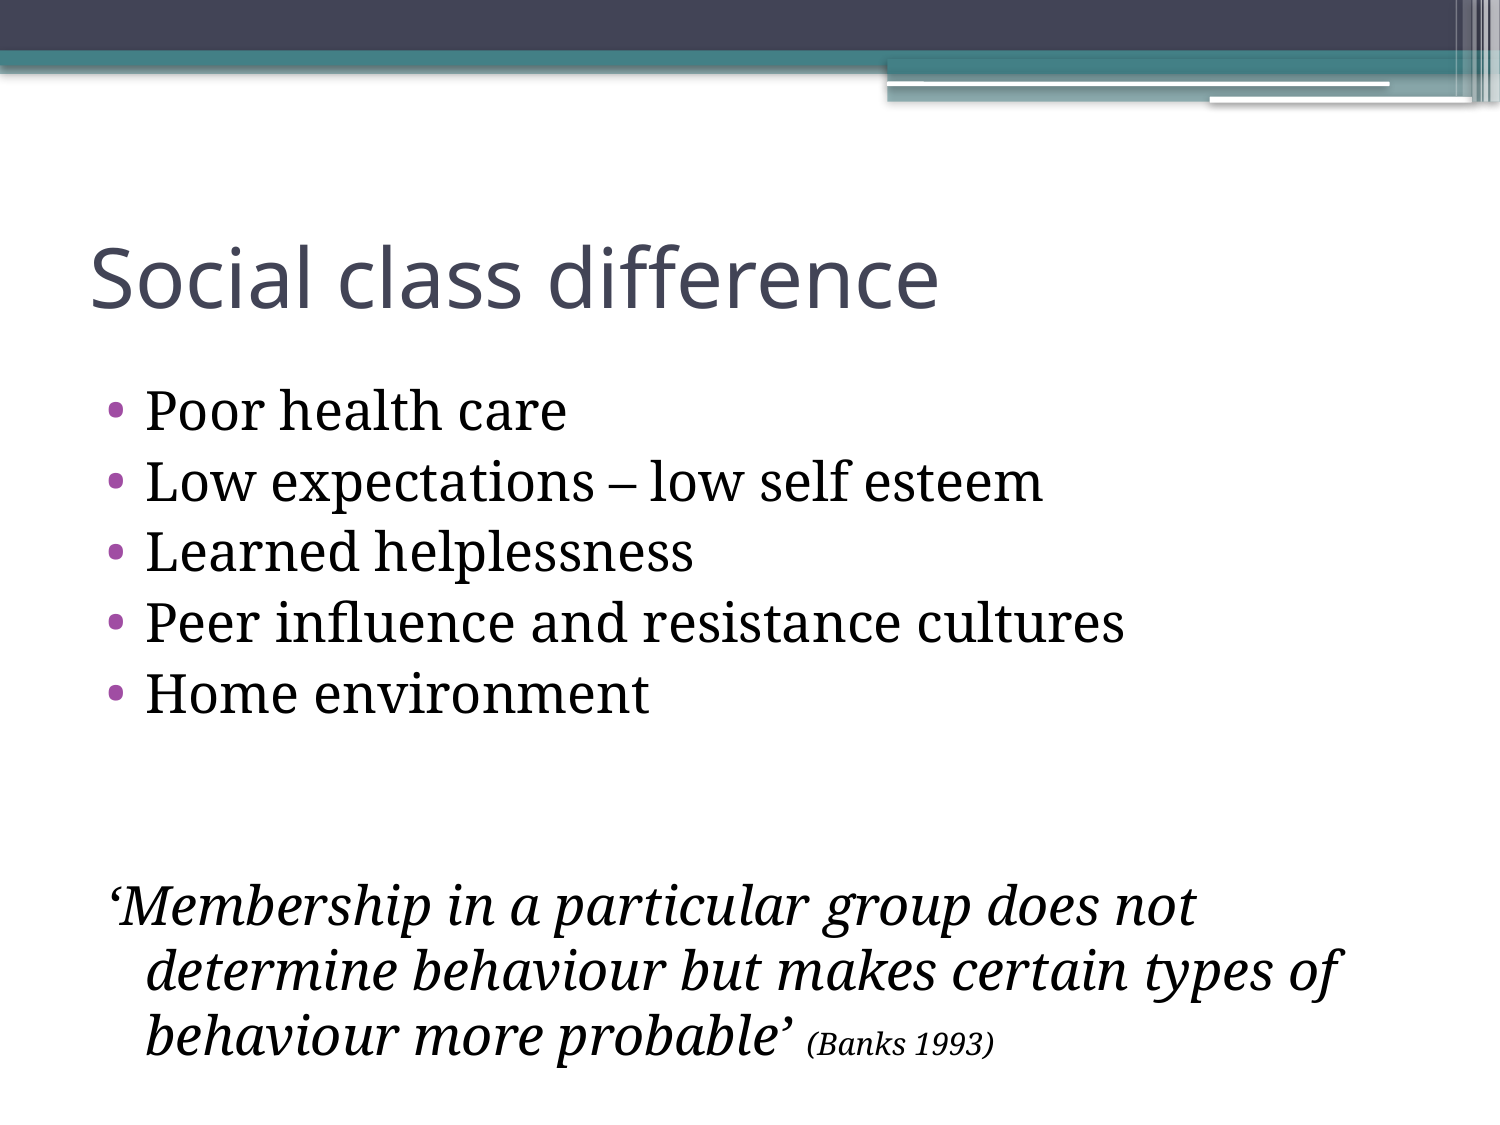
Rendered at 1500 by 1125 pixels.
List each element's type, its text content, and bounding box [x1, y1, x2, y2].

title Social class difference [75, 187, 1425, 363]
list Poor health care Low expectations – low self esteem Learned helplessness Peer influence and resistance cultures Home environment ‘Membership in a particular group does not determine behaviour but makes certain types of behaviour more probable’ (Banks 1993) [75, 368, 1425, 1079]
